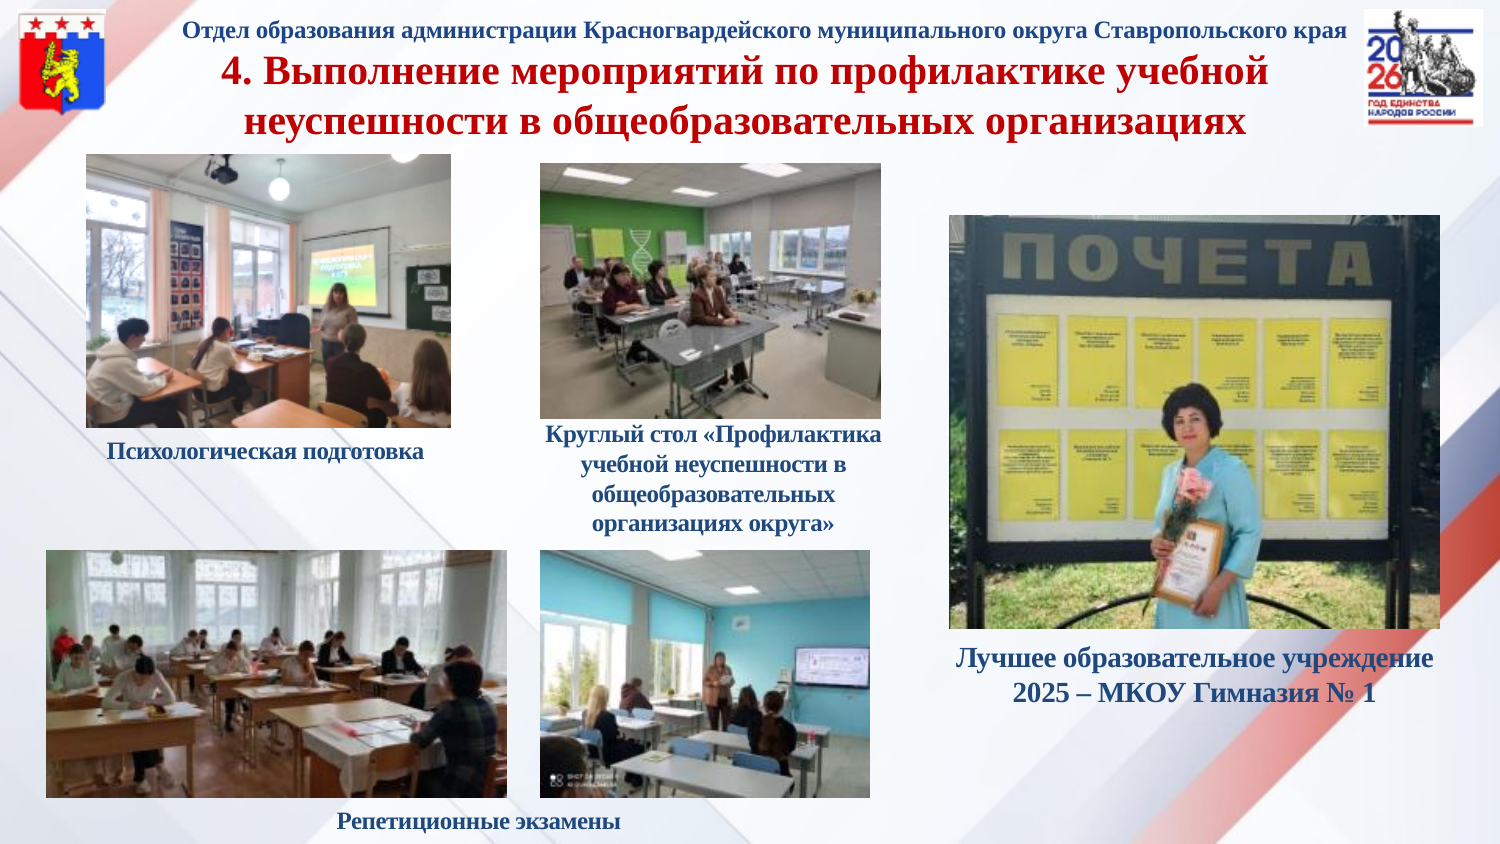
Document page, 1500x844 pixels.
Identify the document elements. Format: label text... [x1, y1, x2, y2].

text_box Круглый стол «Профилактика учебной неуспешности в общеобразовательных организациях округа» [502, 409, 925, 545]
text_box 4. Выполнение мероприятий по профилактике учебной неуспешности в общеобразовательных организациях [113, 35, 1377, 151]
picture [0, 0, 1500, 844]
text_box Лучшее образовательное учреждение 2025 – МКОУ Гимназия № 1 [935, 630, 1454, 716]
text_box Психологическая подготовка [63, 427, 473, 473]
text_box Репетиционные экзамены [268, 797, 690, 842]
text_box Отдел образования администрации Красногвардейского муниципального округа Ставропольского края [122, 11, 1363, 35]
